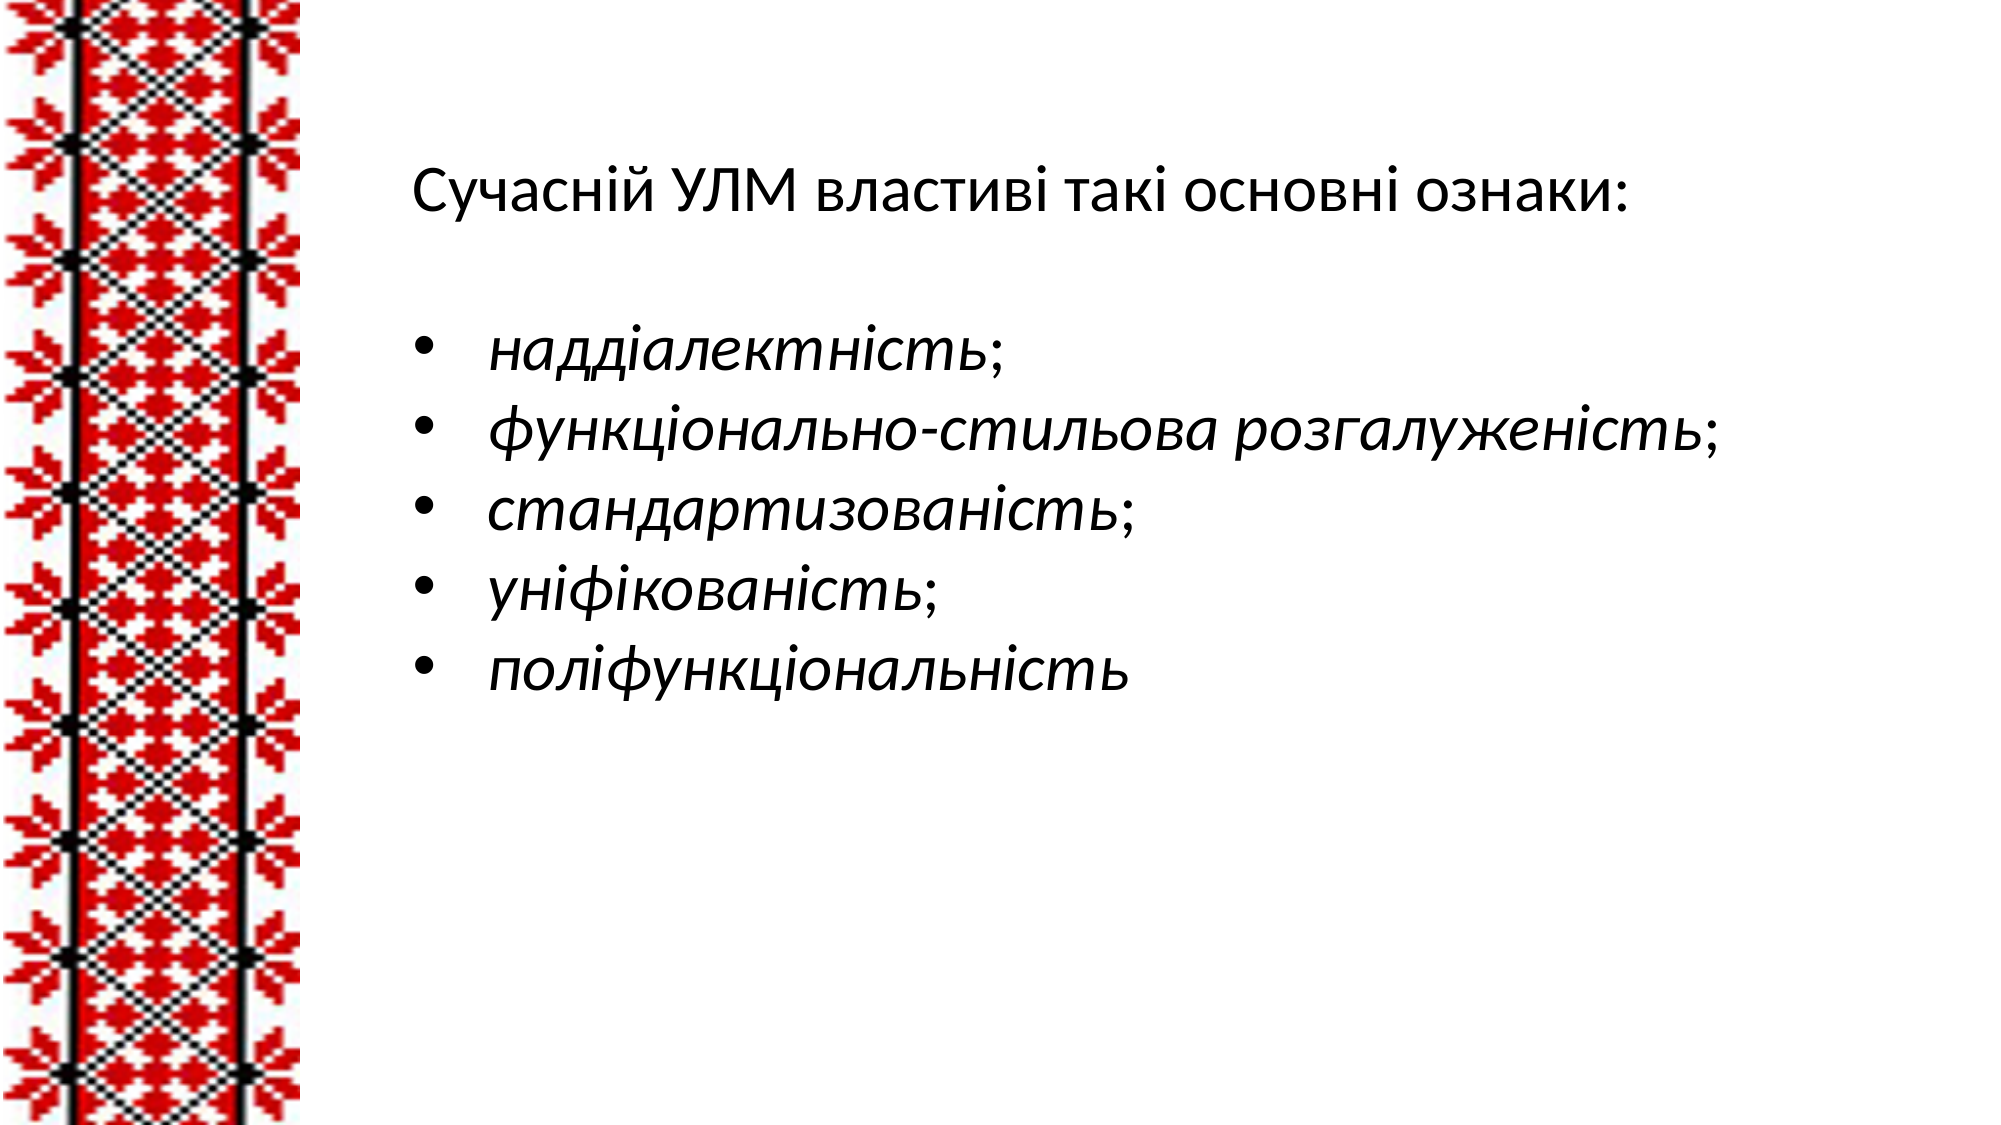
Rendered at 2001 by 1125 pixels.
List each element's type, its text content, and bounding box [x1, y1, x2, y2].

picture [3, 0, 300, 1125]
text_box Сучасній УЛМ властиві такі основні ознаки: наддіалектність; функціонально-стильова розгалуженість; стандартизованість; уніфікованість; поліфункціональність [397, 136, 1859, 712]
